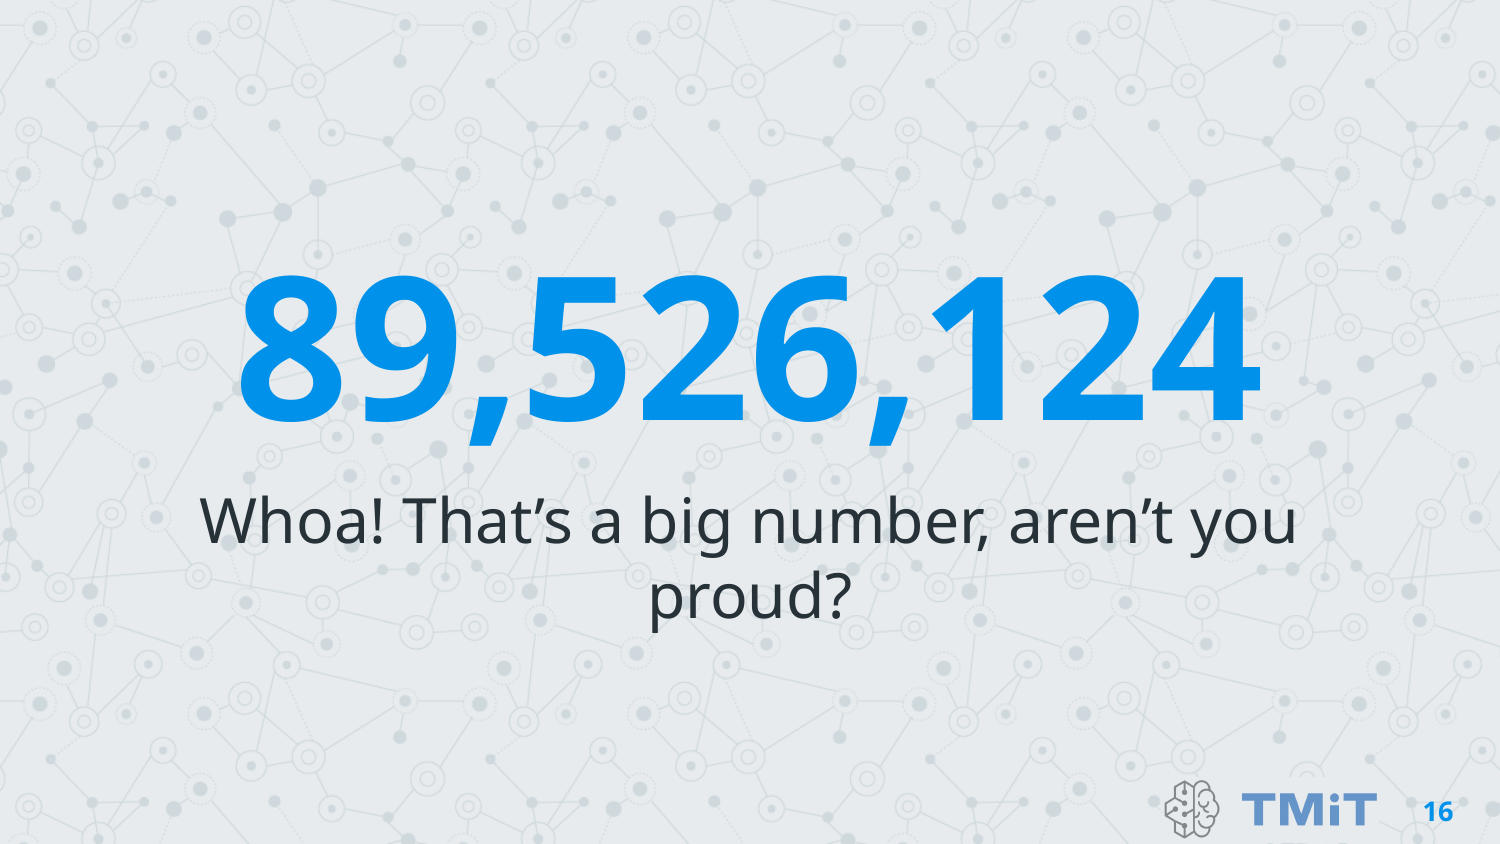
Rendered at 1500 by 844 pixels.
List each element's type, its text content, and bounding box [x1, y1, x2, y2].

subtitle Whoa! That’s a big number, aren’t you proud? [112, 465, 1388, 595]
title 89,526,124 [112, 284, 1388, 465]
slide_number 16 [1378, 779, 1469, 844]
